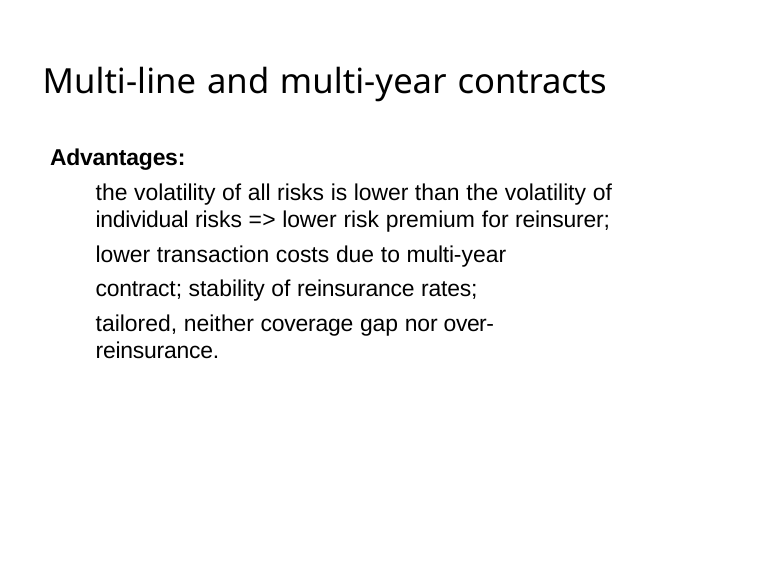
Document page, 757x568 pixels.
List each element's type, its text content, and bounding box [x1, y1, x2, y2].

title Multi-line and multi-year contracts [40, 29, 693, 128]
text_box Advantages: the volatility of all risks is lower than the volatility of individual risks => lower risk premium for reinsurer; lower transaction costs due to multi-year contract; stability of reinsurance rates; tailored, neither coverage gap nor over-reinsurance. [48, 133, 708, 363]
